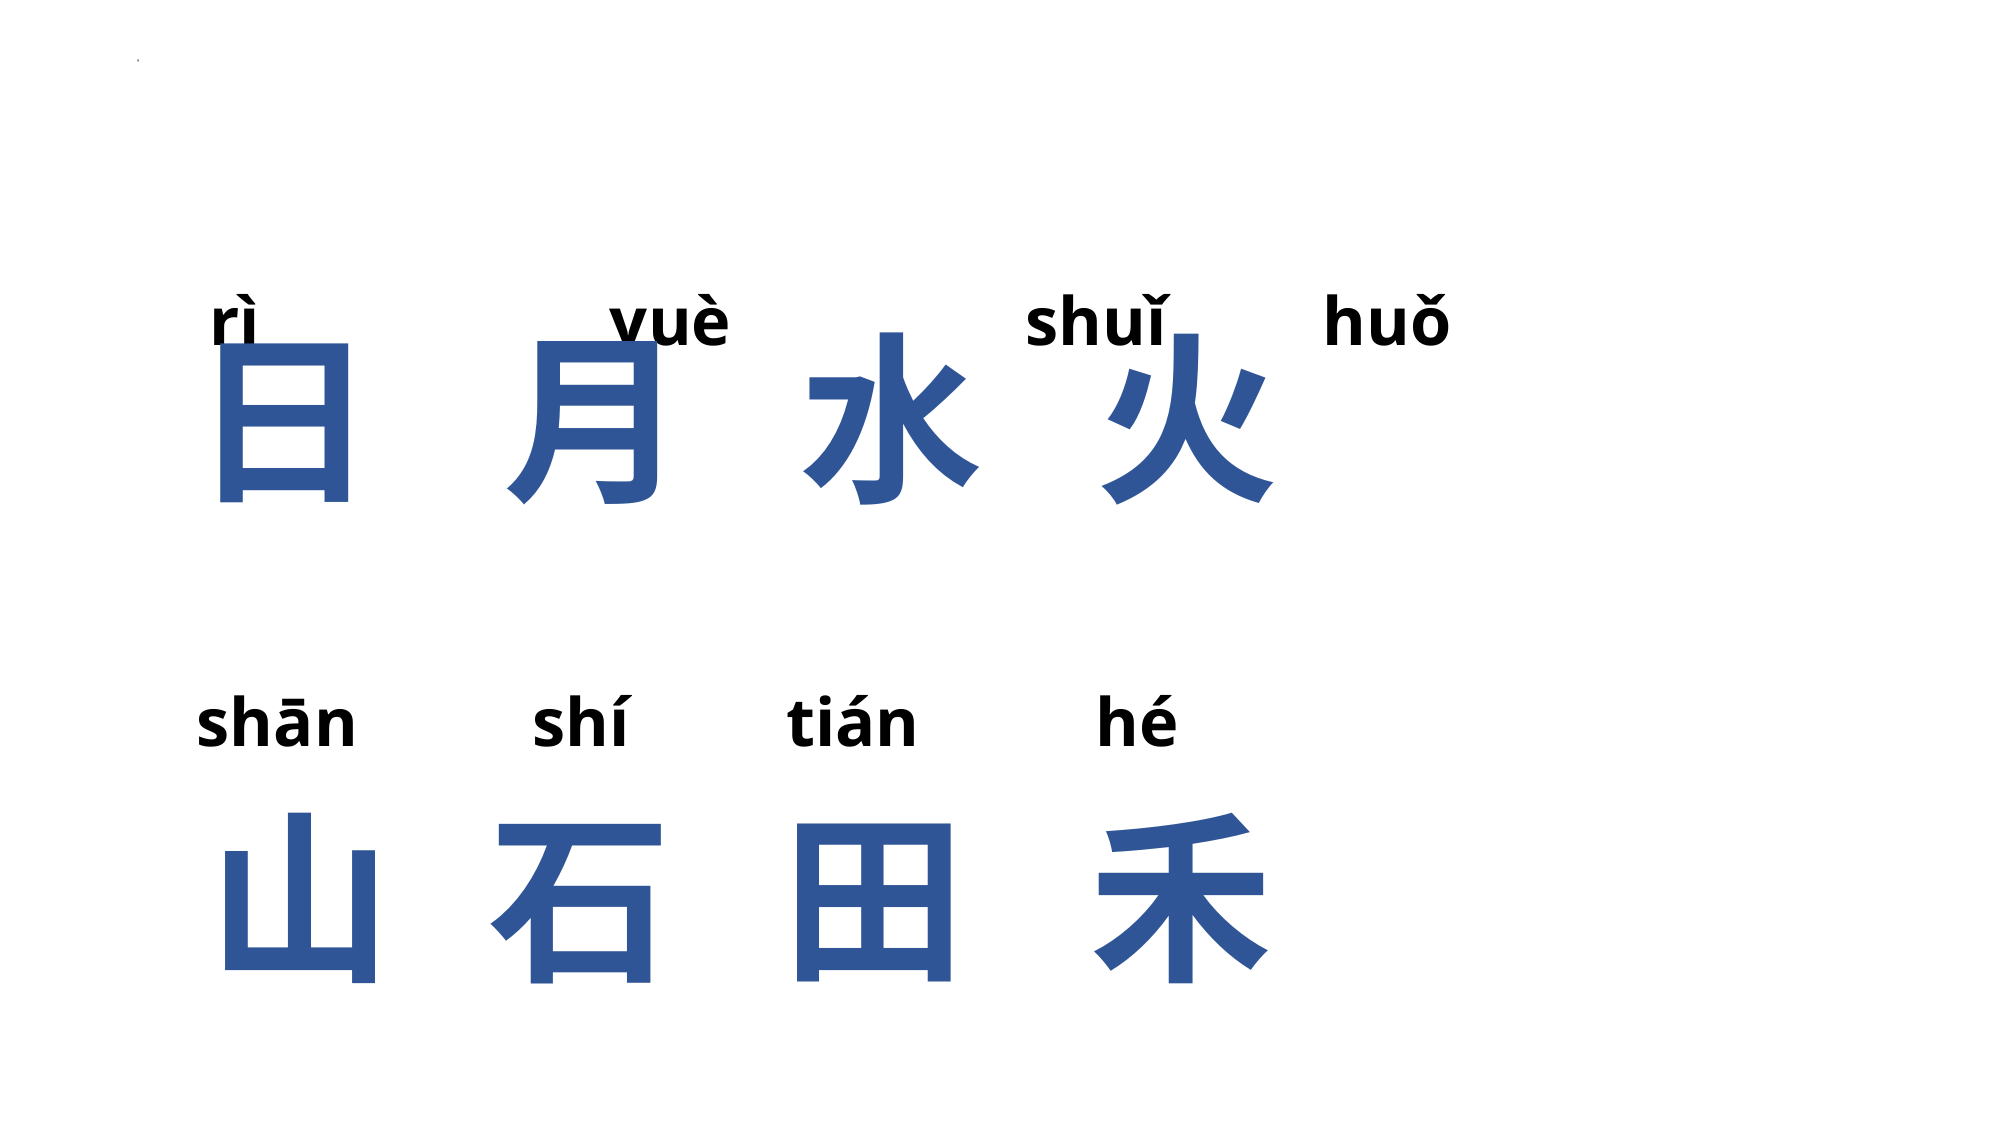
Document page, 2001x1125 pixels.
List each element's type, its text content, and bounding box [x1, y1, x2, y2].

text_box 山 石 田 禾 [208, 633, 1844, 1012]
text_box shān shí tián hé [196, 645, 208, 768]
text_box rì yuè shuǐ huǒ 日 月 水 火 [102, 166, 1846, 559]
